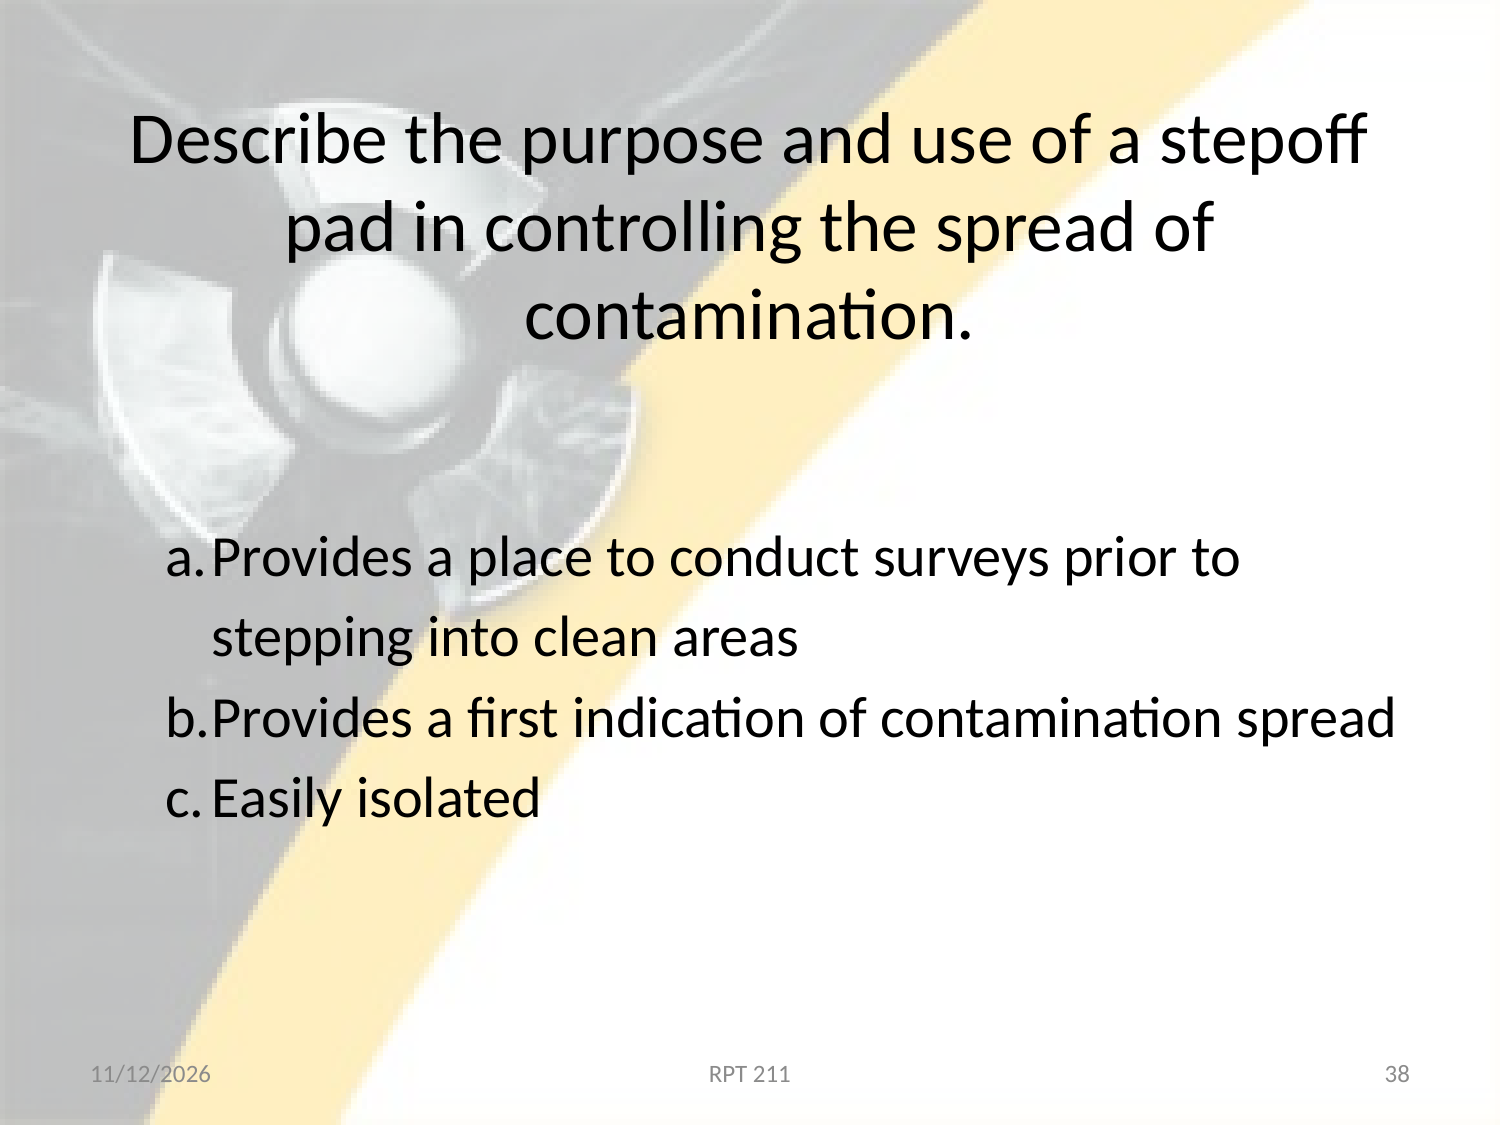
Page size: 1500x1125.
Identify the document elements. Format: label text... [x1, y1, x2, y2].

footer RPT 211 [512, 1042, 988, 1103]
slide_number 38 [1074, 1042, 1425, 1103]
title Describe the purpose and use of a stepoff pad in controlling the spread of contamination. [75, 82, 1425, 450]
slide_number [75, 1042, 425, 1103]
list Provides a place to conduct surveys prior to stepping into clean areas Provides a first indication of contamination spread Easily isolated [75, 500, 1425, 986]
